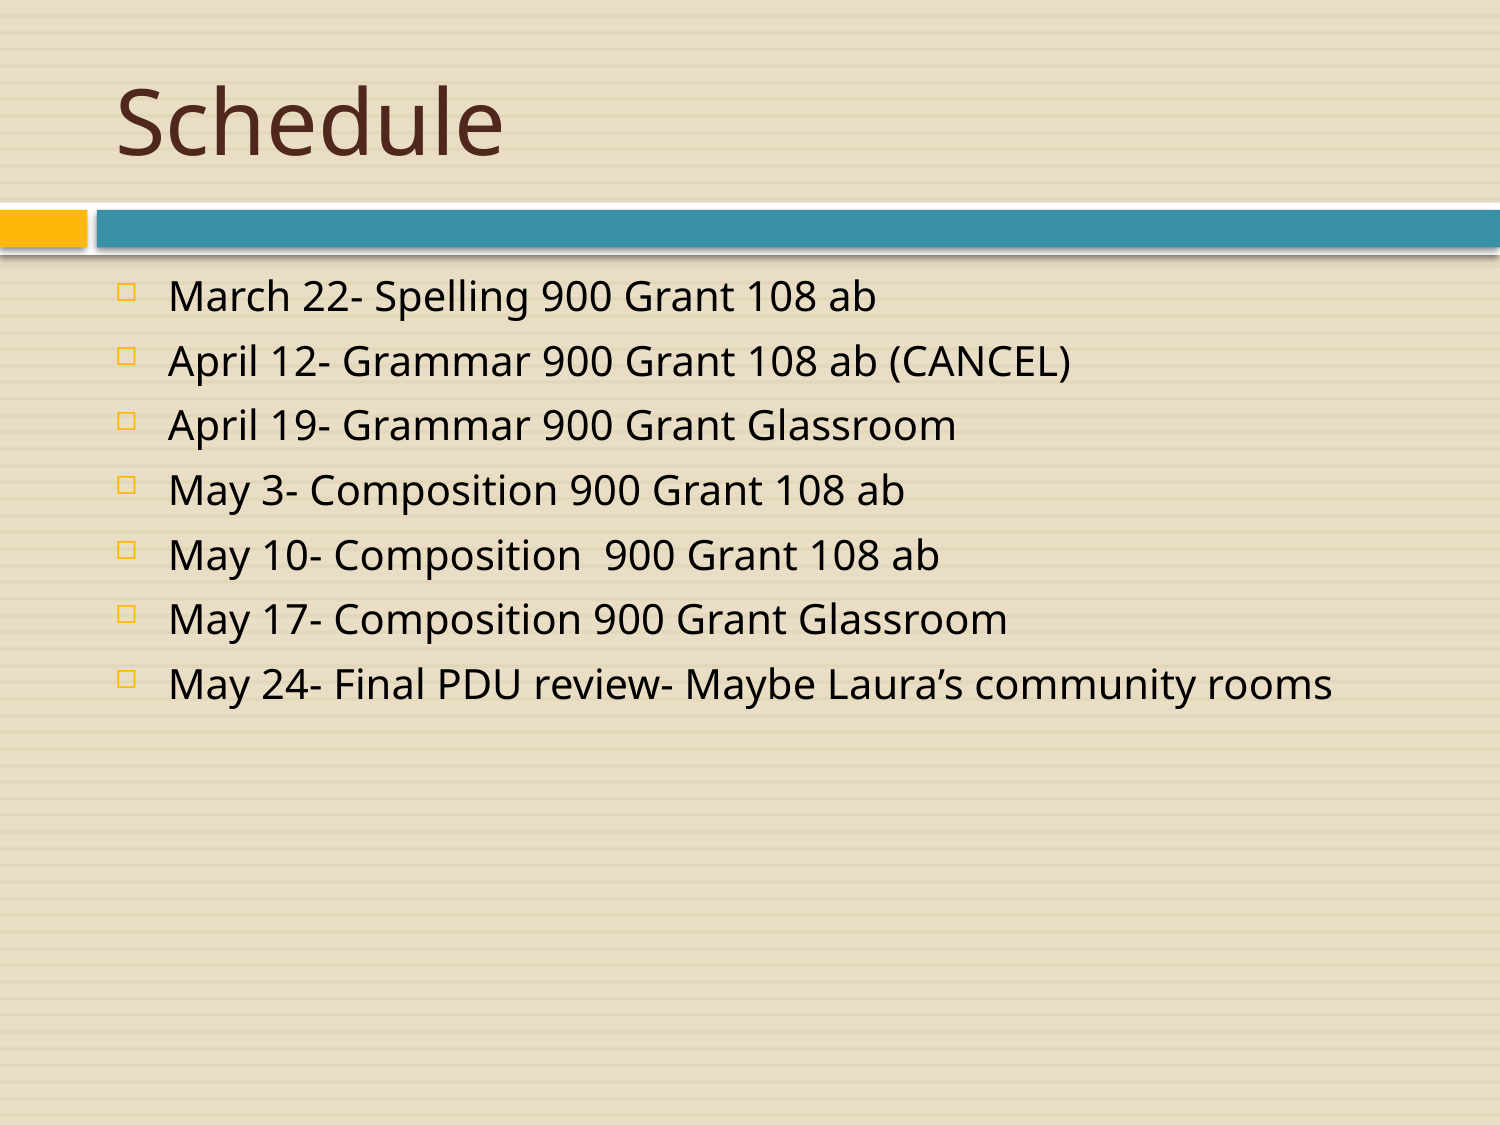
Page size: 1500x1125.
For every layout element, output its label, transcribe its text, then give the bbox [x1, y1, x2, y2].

list March 22- Spelling 900 Grant 108 ab April 12- Grammar 900 Grant 108 ab (CANCEL) April 19- Grammar 900 Grant Glassroom May 3- Composition 900 Grant 108 ab May 10- Composition 900 Grant 108 ab May 17- Composition 900 Grant Glassroom May 24- Final PDU review- Maybe Laura’s community rooms [100, 262, 1439, 1001]
title Schedule [100, 37, 1439, 201]
